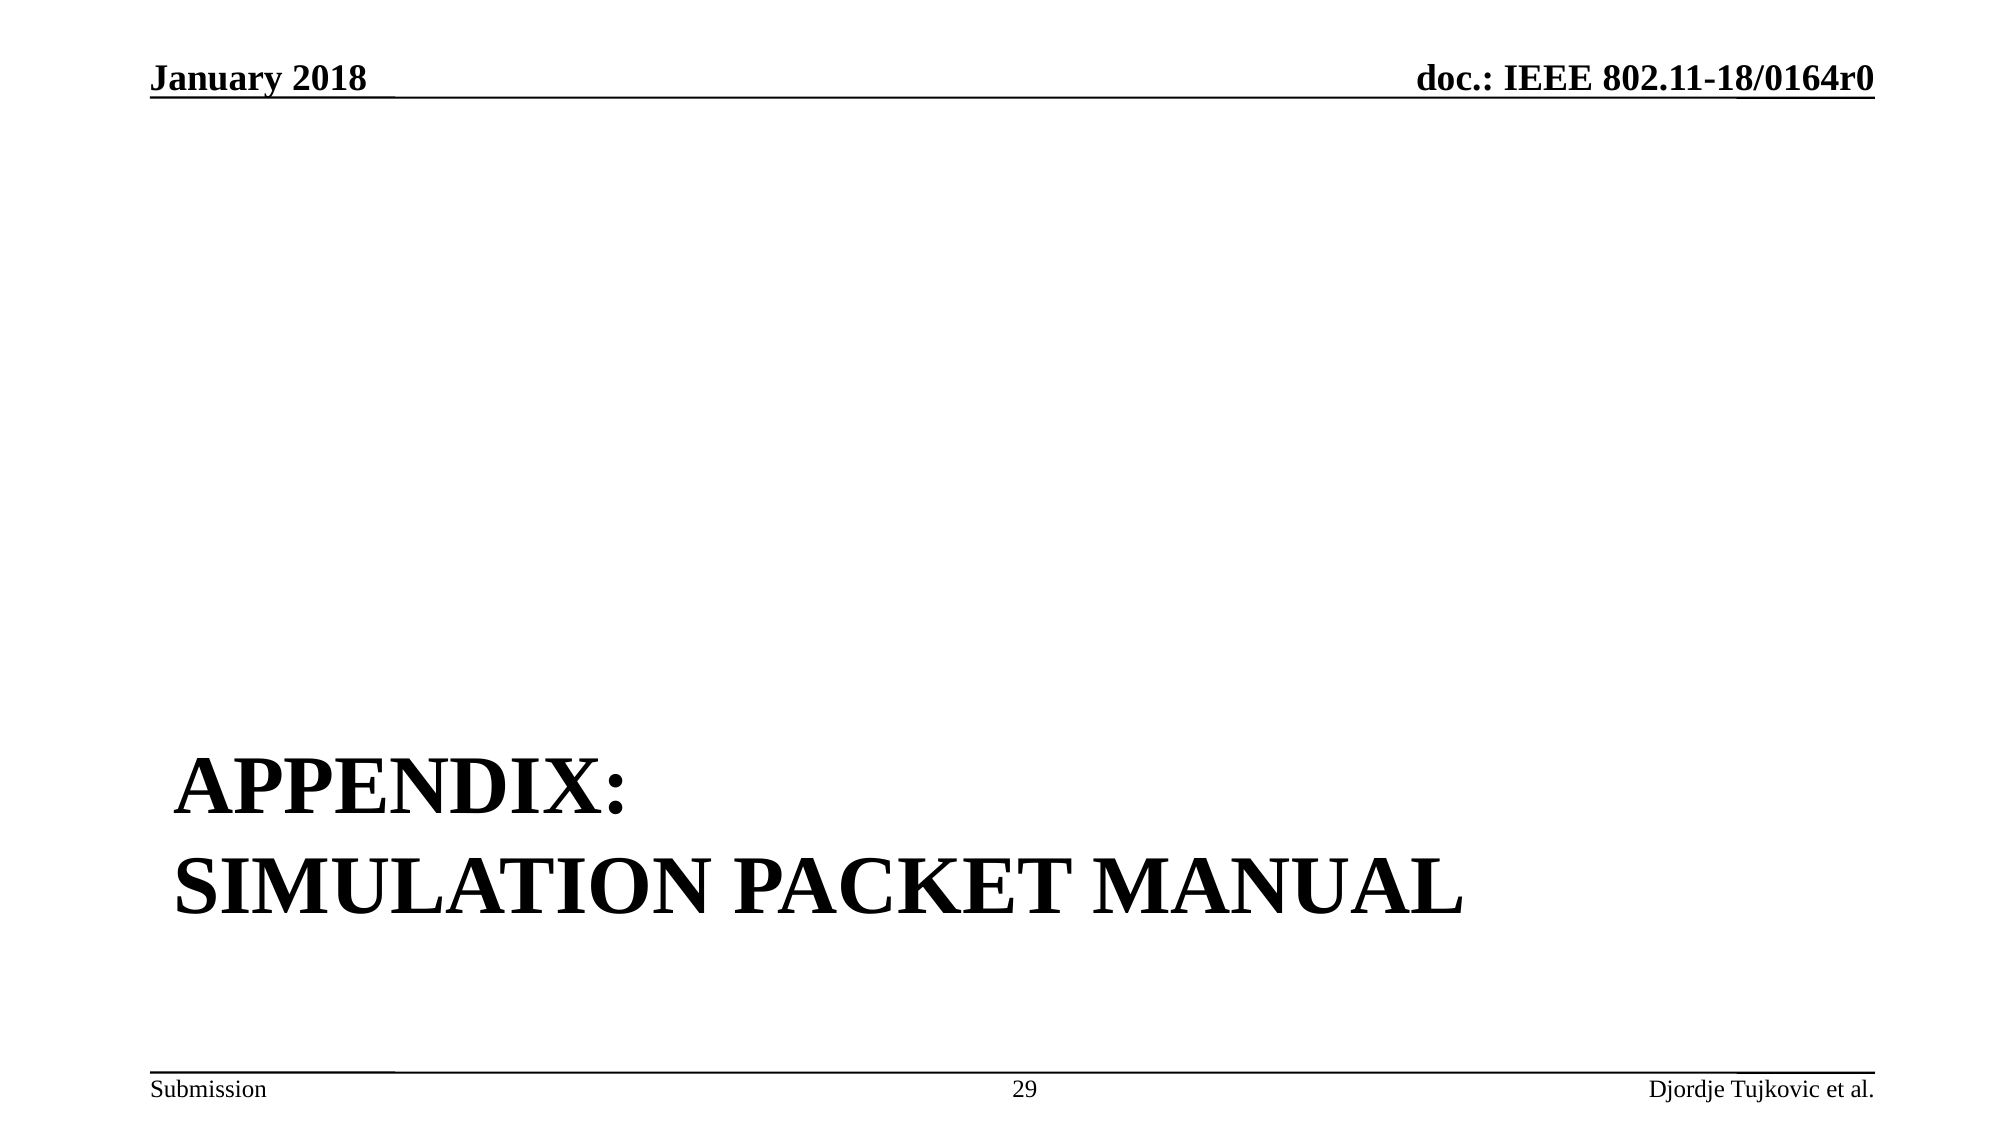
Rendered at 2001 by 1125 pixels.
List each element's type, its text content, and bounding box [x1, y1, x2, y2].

slide_number 29 [936, 1072, 1113, 1111]
title Appendix: Simulation packet manual [157, 722, 1859, 947]
footer Djordje Tujkovic et al. [1169, 1072, 1876, 1111]
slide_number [149, 59, 750, 98]
